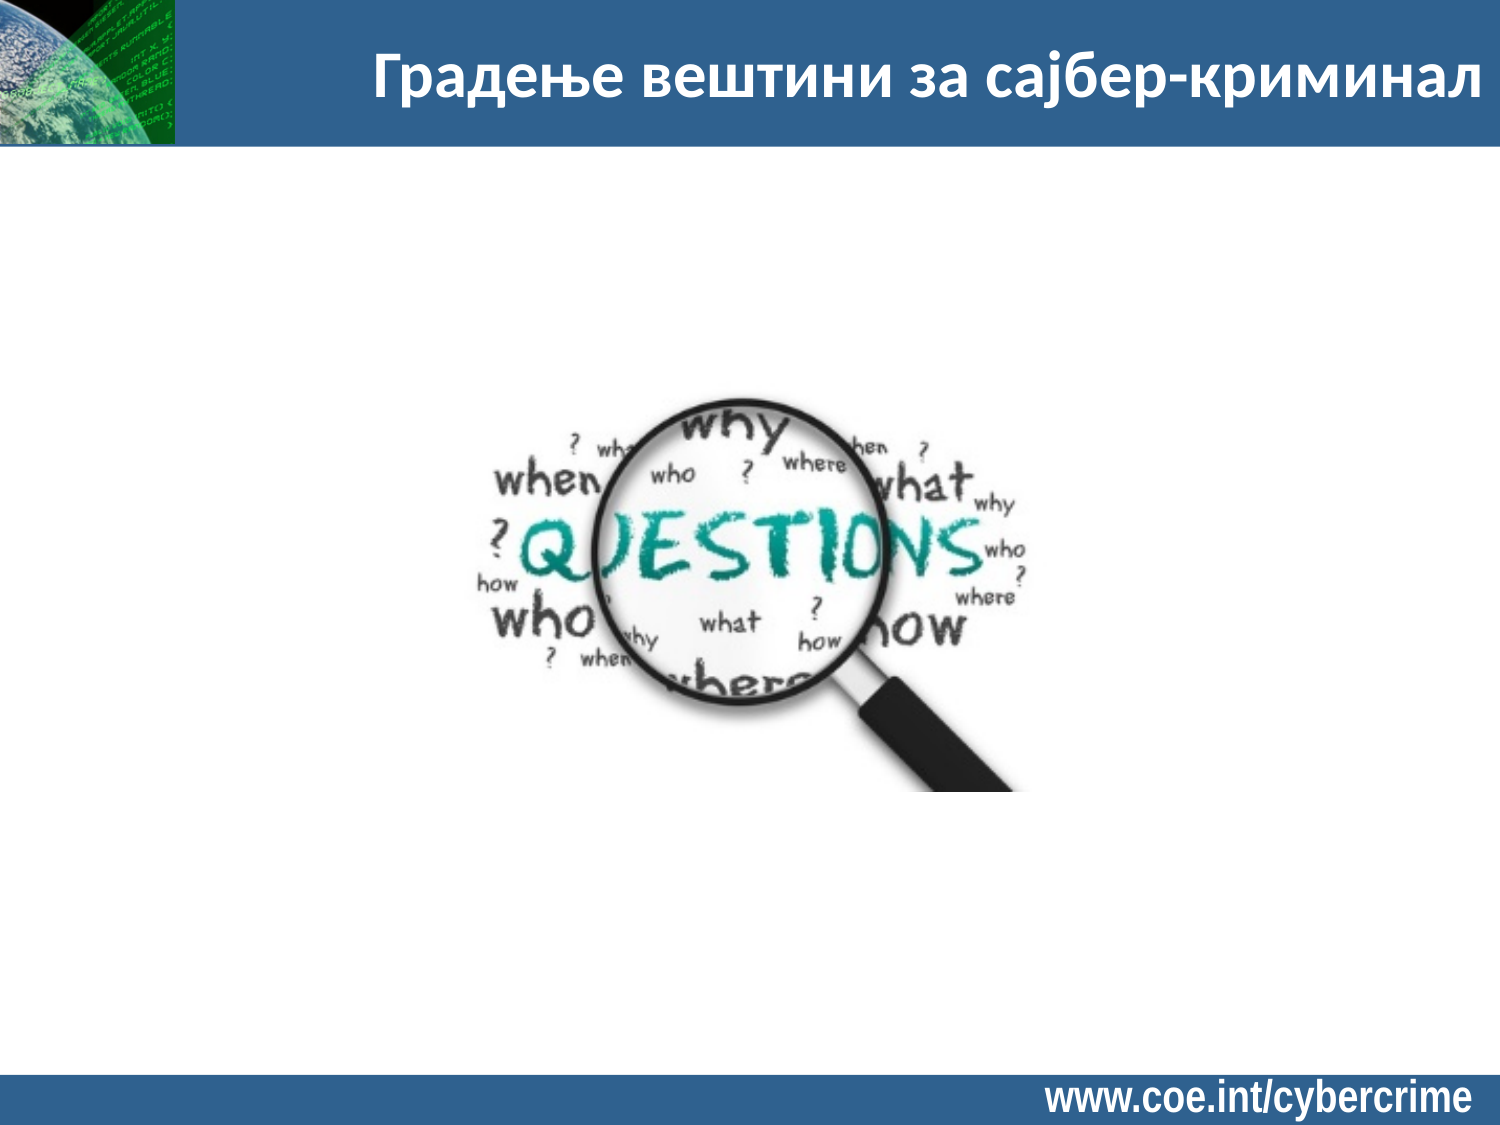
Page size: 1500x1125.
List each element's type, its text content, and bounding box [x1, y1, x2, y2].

text_box www.coe.int/cybercrime [1030, 1059, 1500, 1125]
picture [0, 0, 175, 144]
picture [443, 332, 1057, 793]
text_box Градење вештини за сајбер-криминал [177, 0, 1500, 149]
text_box [0, 1073, 1030, 1125]
